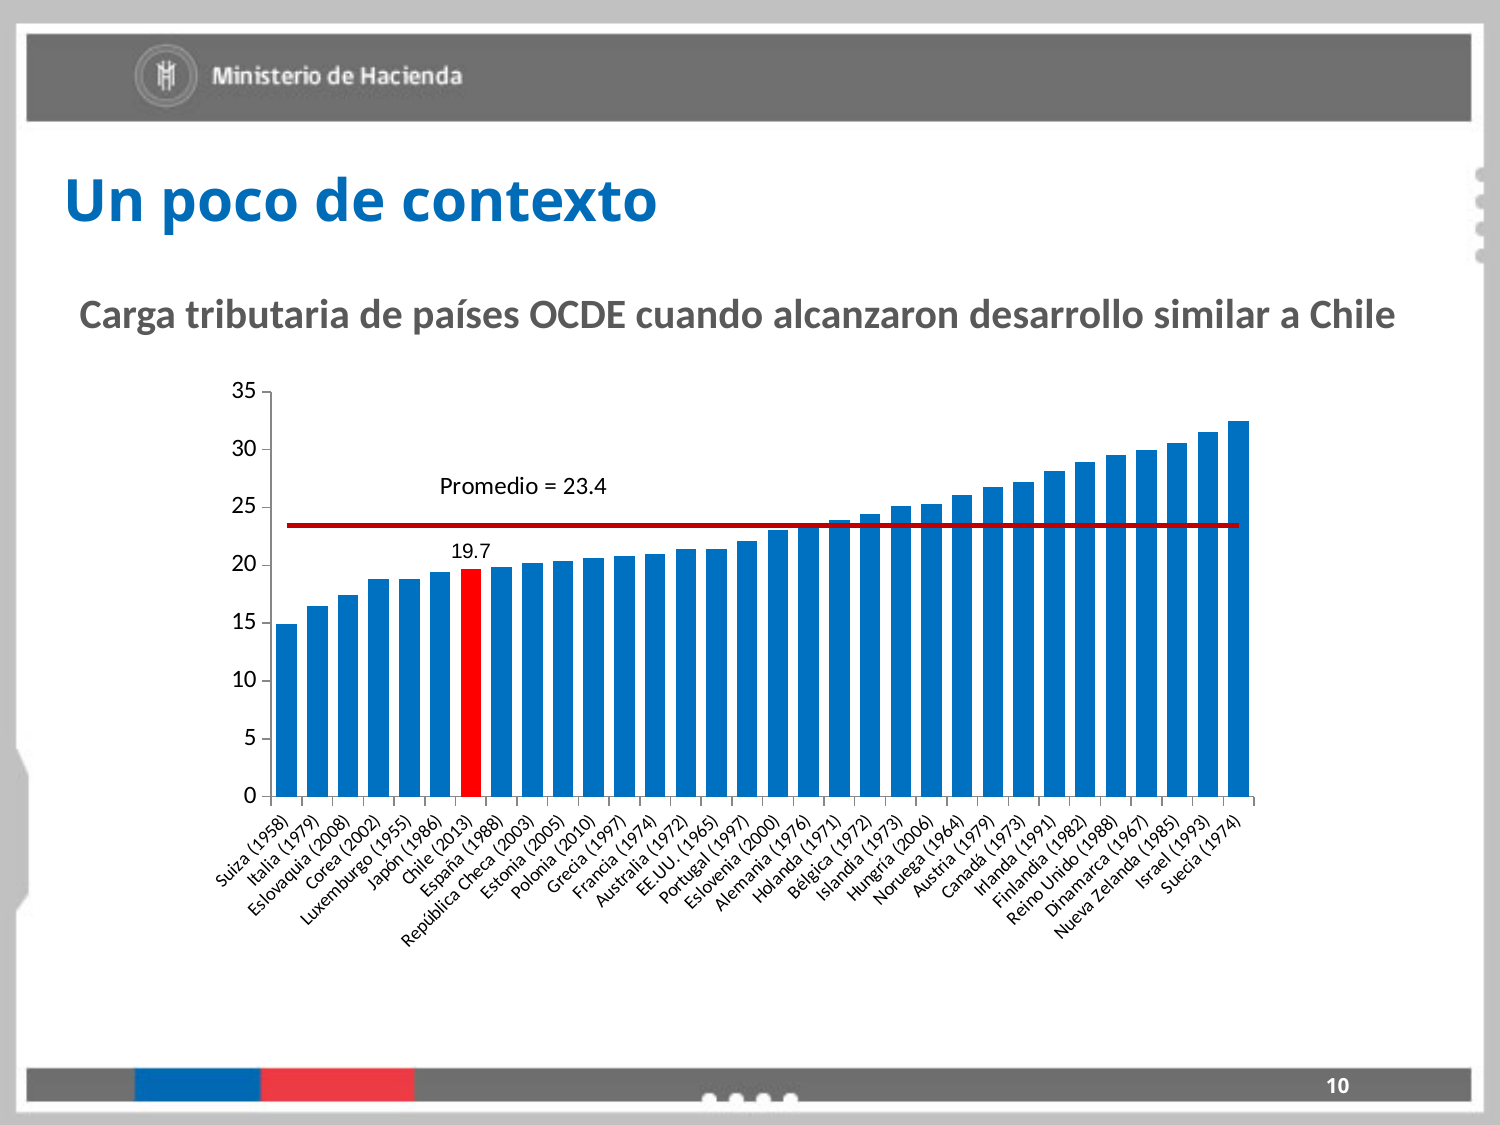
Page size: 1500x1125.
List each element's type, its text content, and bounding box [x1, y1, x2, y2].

list Carga tributaria de países OCDE cuando alcanzaron desarrollo similar a Chile [64, 278, 1447, 976]
chart [206, 373, 1282, 1036]
text_box Un poco de contexto [48, 138, 1424, 268]
slide_number 10 [1014, 1070, 1365, 1103]
picture [0, 0, 1500, 1125]
